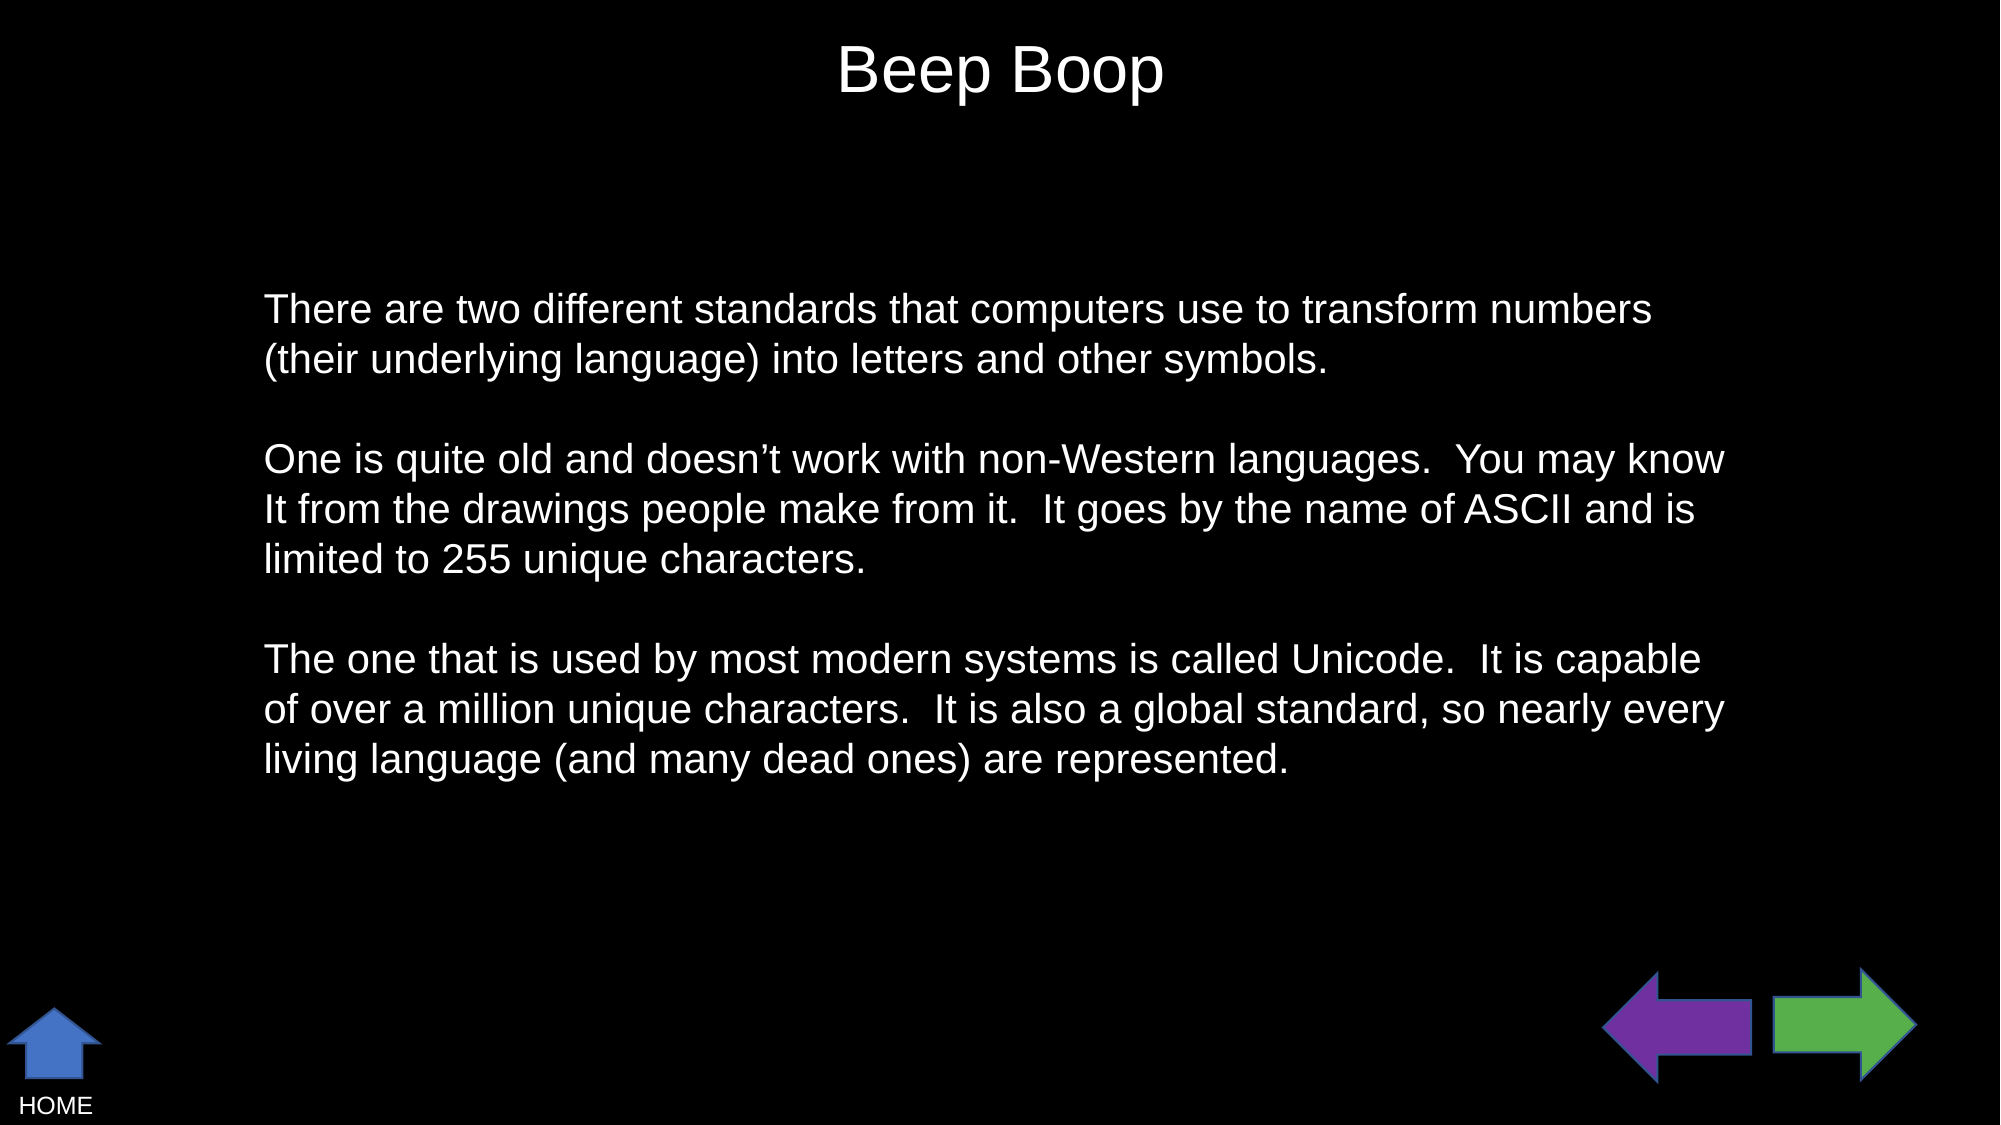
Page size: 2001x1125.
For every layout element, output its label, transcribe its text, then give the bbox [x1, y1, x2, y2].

text_box There are two different standards that computers use to transform numbers (their underlying language) into letters and other symbols. One is quite old and doesn’t work with non-Western languages. You may know It from the drawings people make from it. It goes by the name of ASCII and is limited to 255 unique characters. The one that is used by most modern systems is called Unicode. It is capable of over a million unique characters. It is also a global standard, so nearly every living language (and many dead ones) are represented. [248, 274, 1751, 790]
text_box Beep Boop [821, 18, 1797, 114]
text_box [1601, 970, 1753, 1085]
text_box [3, 1008, 132, 1125]
text_box [1772, 966, 1918, 1083]
